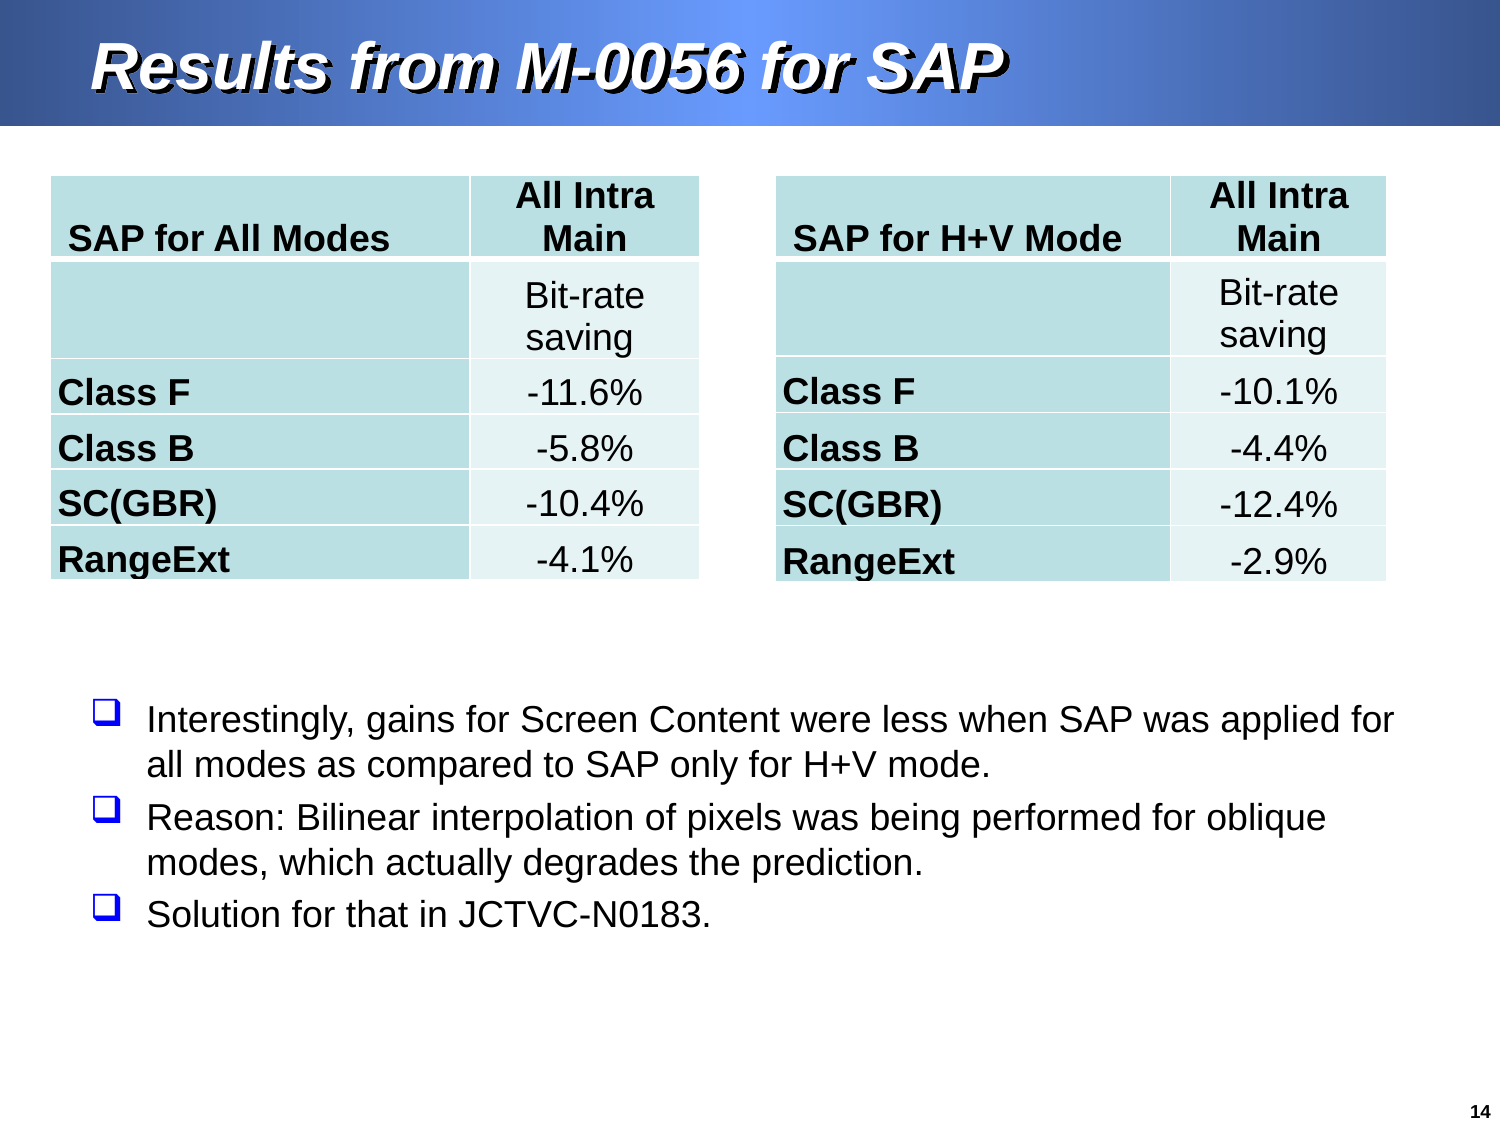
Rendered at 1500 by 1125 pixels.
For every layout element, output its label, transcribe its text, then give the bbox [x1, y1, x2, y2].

table_cell Bit-rate saving [1171, 262, 1386, 355]
table_cell -11.6% [471, 359, 699, 413]
list Interestingly, gains for Screen Content were less when SAP was applied for all modes as compared to SAP only for H+V mode. Reason: Bilinear interpolation of pixels was being performed for oblique modes, which actually degrades the prediction. Solution for that in JCTVC-N0183. [74, 687, 1426, 1038]
table_cell -4.1% [471, 526, 699, 579]
table_header SAP for H+V Mode [776, 176, 1170, 256]
table_cell [776, 262, 1170, 355]
table_cell -10.4% [471, 470, 699, 524]
table_header All Intra Main [471, 176, 699, 256]
slide_number 14 [1368, 1091, 1500, 1125]
table_cell -4.4% [1171, 413, 1386, 468]
table_cell SC(GBR) [776, 470, 1170, 525]
table_cell RangeExt [776, 526, 1170, 581]
table_header SAP for All Modes [51, 176, 469, 256]
table_cell Class B [51, 415, 469, 468]
table_cell -5.8% [471, 415, 699, 468]
table_cell -10.1% [1171, 357, 1386, 412]
table_cell Class B [776, 413, 1170, 468]
table_cell -12.4% [1171, 470, 1386, 525]
table_cell SC(GBR) [51, 470, 469, 524]
table_cell RangeExt [51, 526, 469, 579]
table_cell [51, 262, 469, 358]
table_cell Bit-rate saving [471, 262, 699, 358]
table_cell Class F [776, 357, 1170, 412]
table_cell Class F [51, 359, 469, 413]
table_cell -2.9% [1171, 526, 1386, 581]
title Results from M-0056 for SAP [74, 12, 1426, 126]
table_header All Intra Main [1171, 176, 1386, 256]
